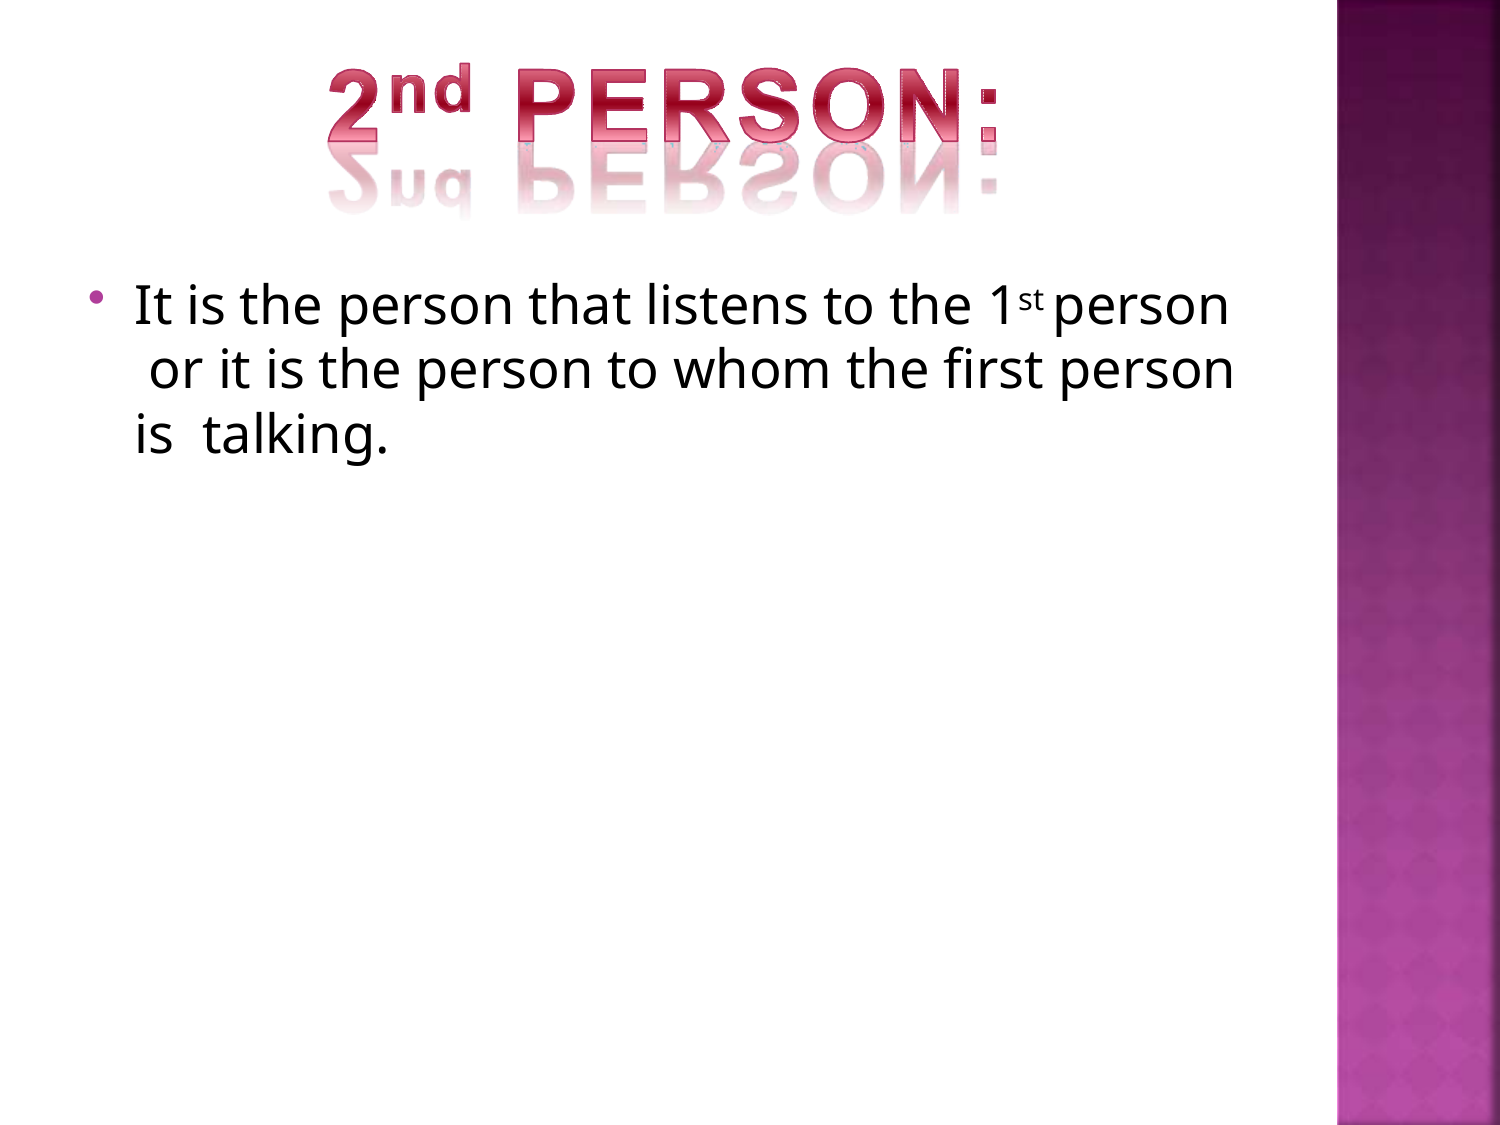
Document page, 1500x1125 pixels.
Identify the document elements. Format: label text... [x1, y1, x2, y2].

text_box It is the person that listens to the 1st person or it is the person to whom the first person is talking. [83, 267, 1245, 465]
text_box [391, 62, 471, 114]
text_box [326, 68, 379, 216]
text_box [390, 168, 472, 221]
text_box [516, 67, 998, 217]
picture [1337, 0, 1500, 1125]
